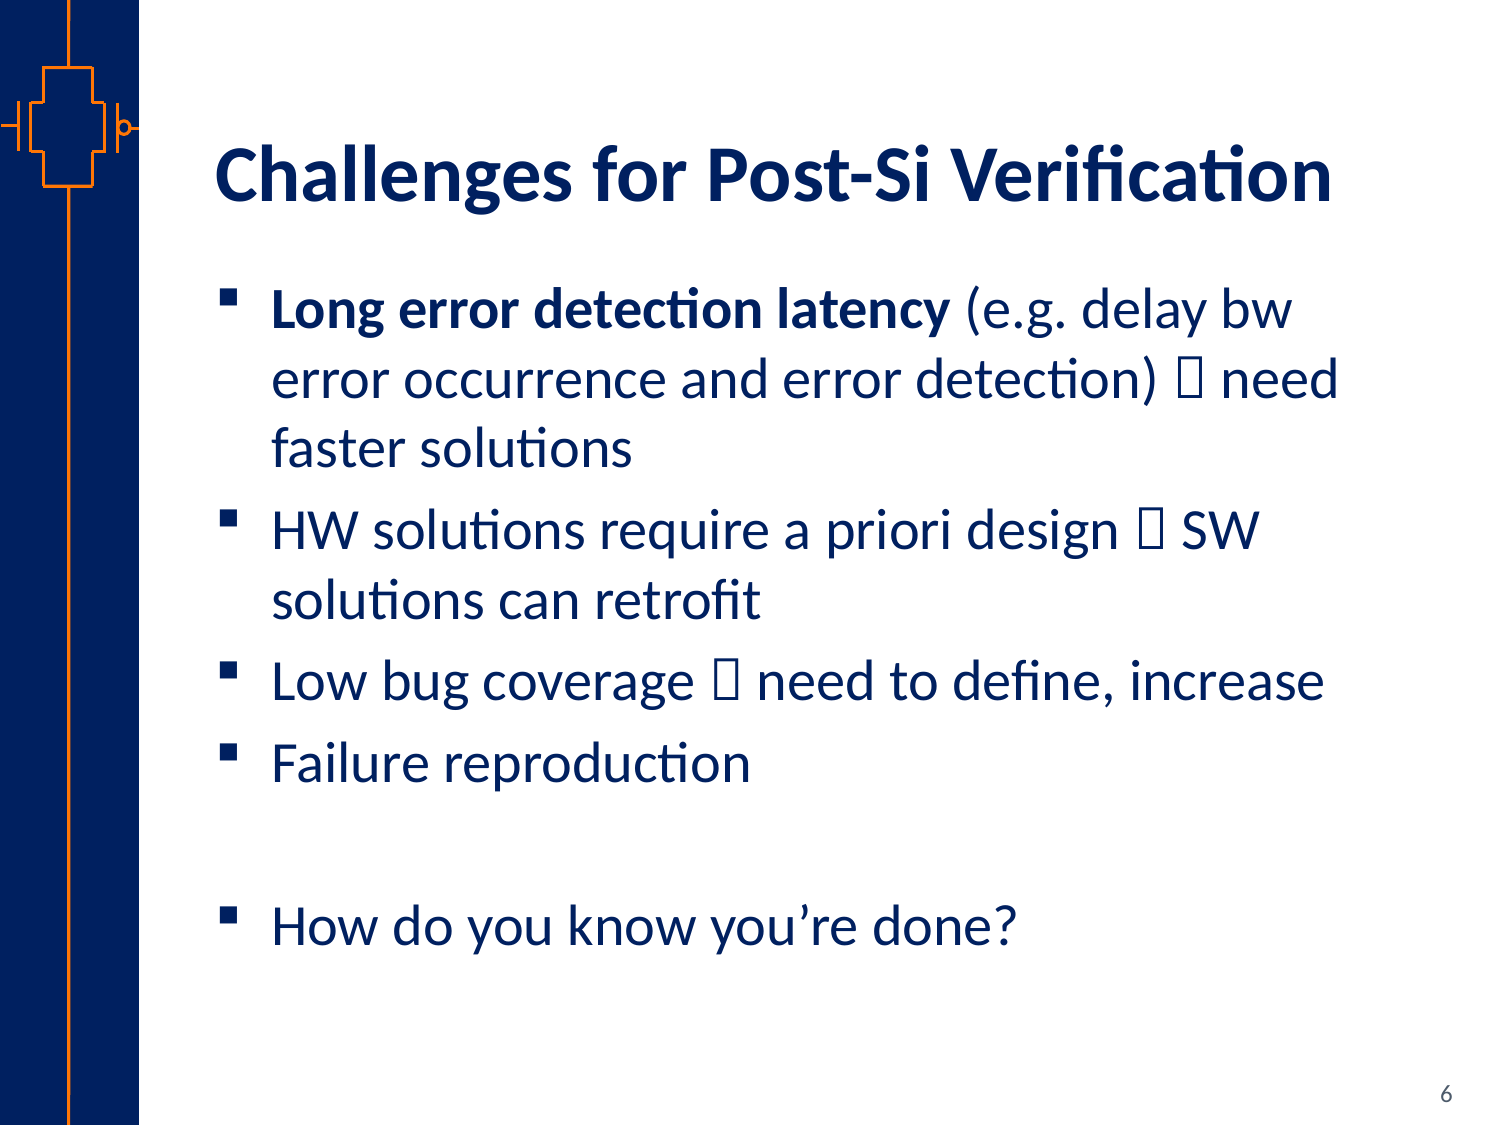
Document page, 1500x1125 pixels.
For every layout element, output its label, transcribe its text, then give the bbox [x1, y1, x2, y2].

list Long error detection latency (e.g. delay bw error occurrence and error detection)  need faster solutions HW solutions require a priori design  SW solutions can retrofit Low bug coverage  need to define, increase Failure reproduction How do you know you’re done? [200, 262, 1425, 988]
title Challenges for Post-Si Verification [200, 37, 1388, 225]
slide_number 6 [1425, 1062, 1488, 1123]
